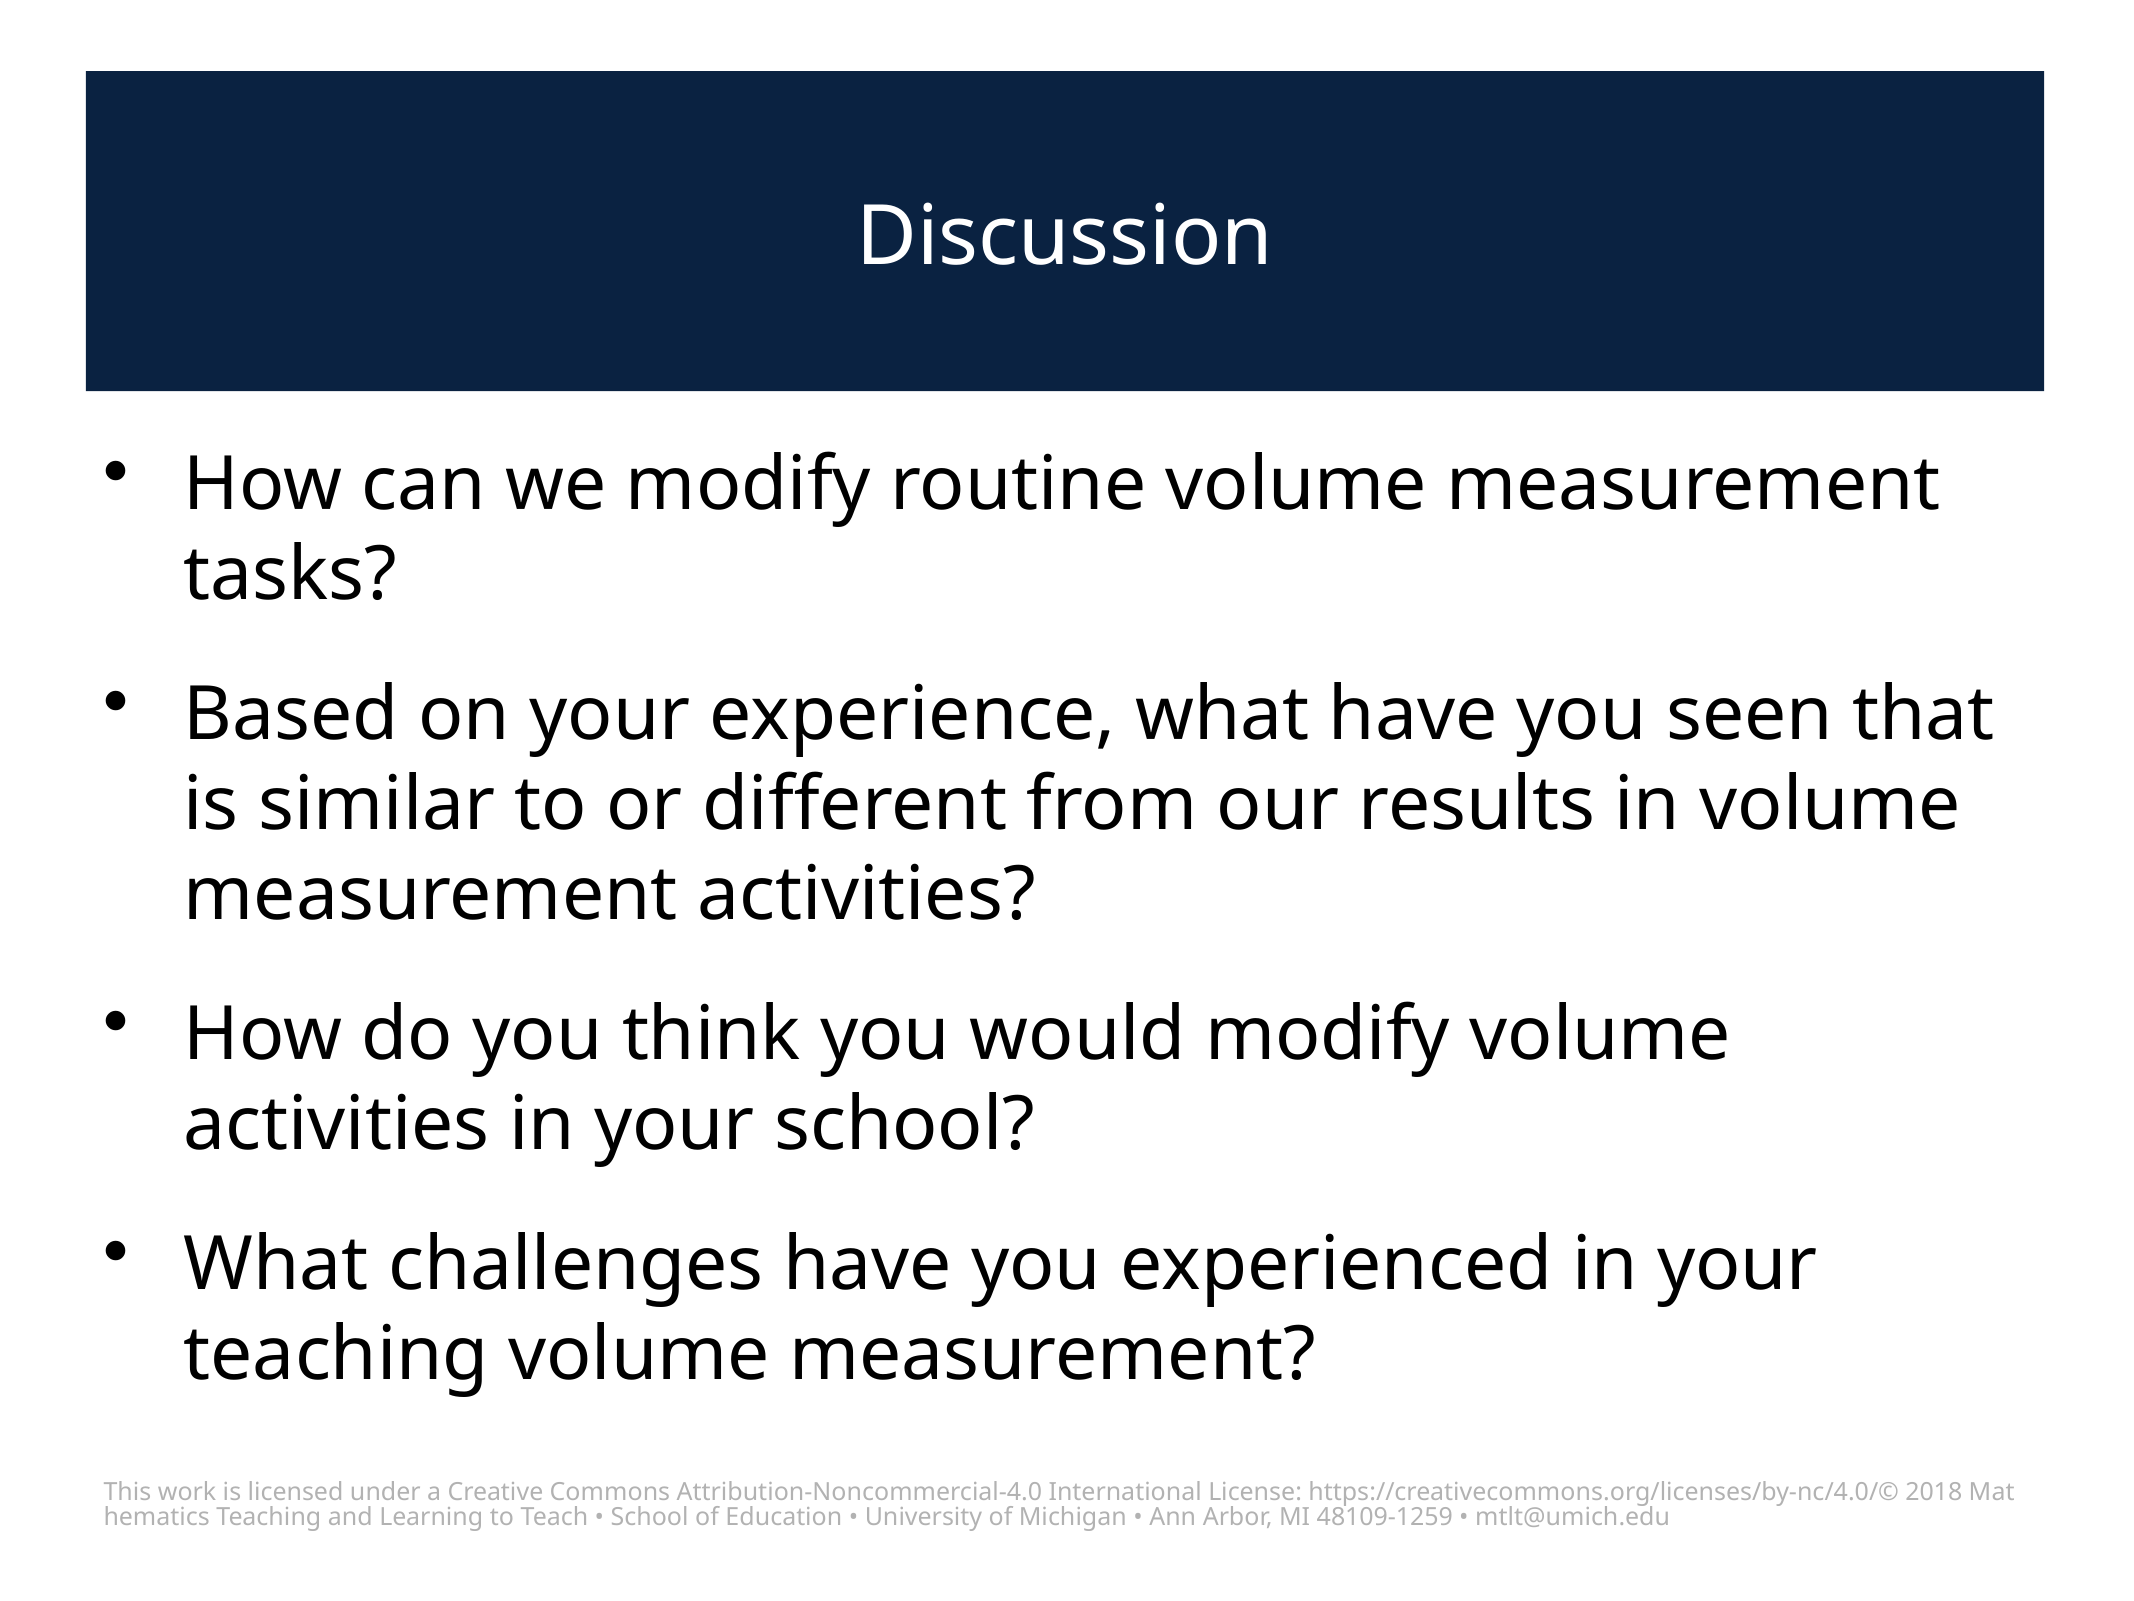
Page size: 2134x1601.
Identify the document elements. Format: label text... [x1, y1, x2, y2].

title Discussion [85, 71, 2045, 392]
list How can we modify routine volume measurement tasks? Based on your experience, what have you seen that is similar to or different from our results in volume measurement activities? How do you think you would modify volume activities in your school? What challenges have you experienced in your teaching volume measurement? [88, 426, 2045, 1430]
footer This work is licensed under a Creative Commons Attribution-Noncommercial-4.0 International License: https://creativecommons.org/licenses/by-nc/4.0/ © 2018 Mathematics Teaching and Learning to Teach • School of Education • University of Michigan • Ann Arbor, MI 48109-1259 • mtlt@umich.edu [88, 1436, 2045, 1548]
